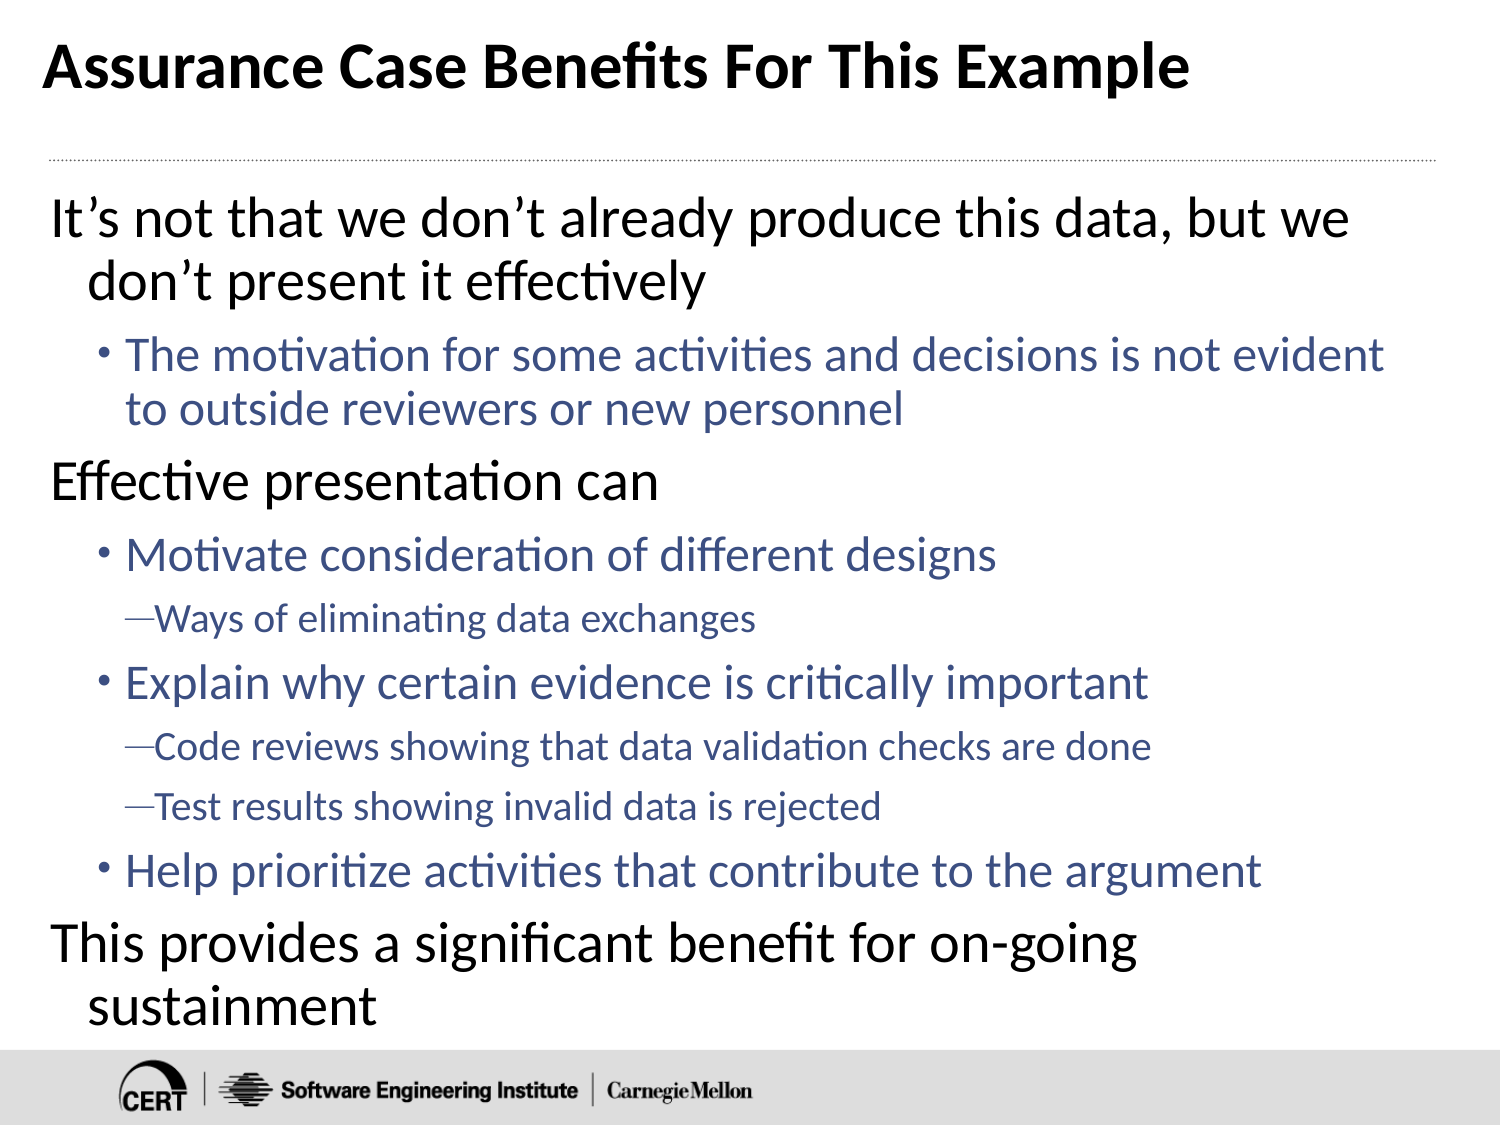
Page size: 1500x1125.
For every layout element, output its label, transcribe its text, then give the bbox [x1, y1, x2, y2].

list It’s not that we don’t already produce this data, but we don’t present it effectively The motivation for some activities and decisions is not evident to outside reviewers or new personnel Effective presentation can Motivate consideration of different designs Ways of eliminating data exchanges Explain why certain evidence is critically important Code reviews showing that data validation checks are done Test results showing invalid data is rejected Help prioritize activities that contribute to the argument This provides a significant benefit for on-going sustainment [49, 187, 1438, 1001]
picture [102, 1056, 765, 1117]
title Assurance Case Benefits For This Example [42, 37, 1434, 155]
